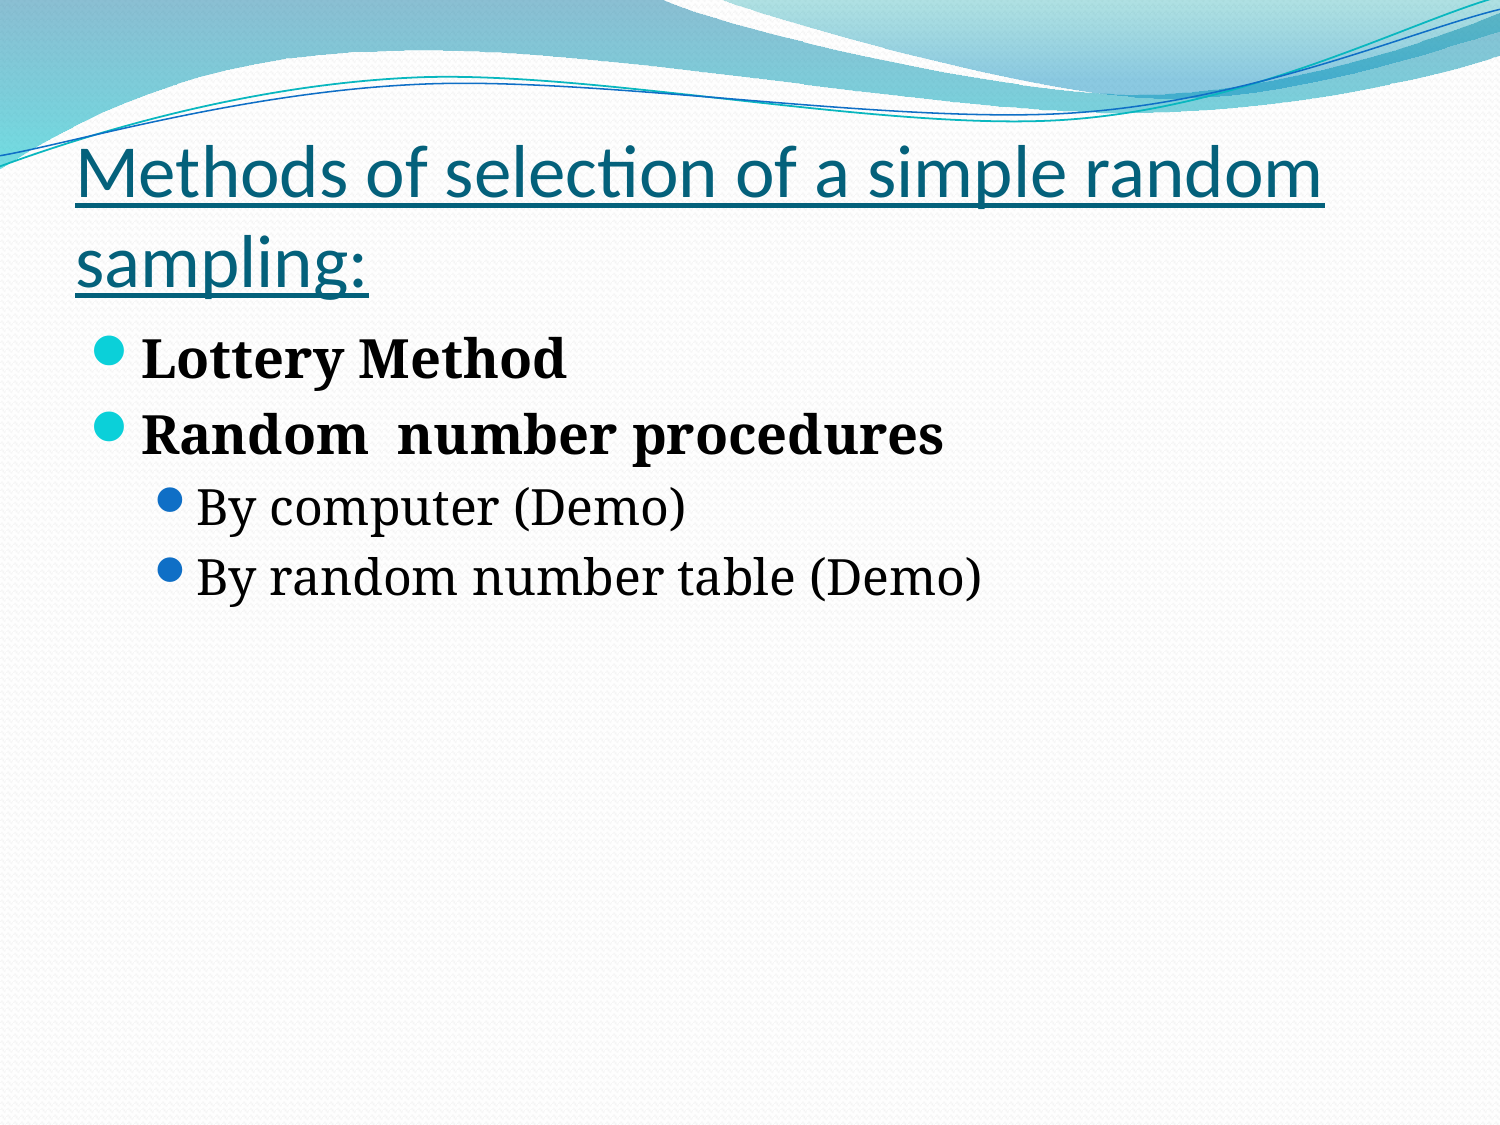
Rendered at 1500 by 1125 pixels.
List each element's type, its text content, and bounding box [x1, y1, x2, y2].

title Methods of selection of a simple random sampling: [75, 115, 1425, 303]
list Lottery Method Random number procedures By computer (Demo) By random number table (Demo) [75, 317, 1425, 1038]
